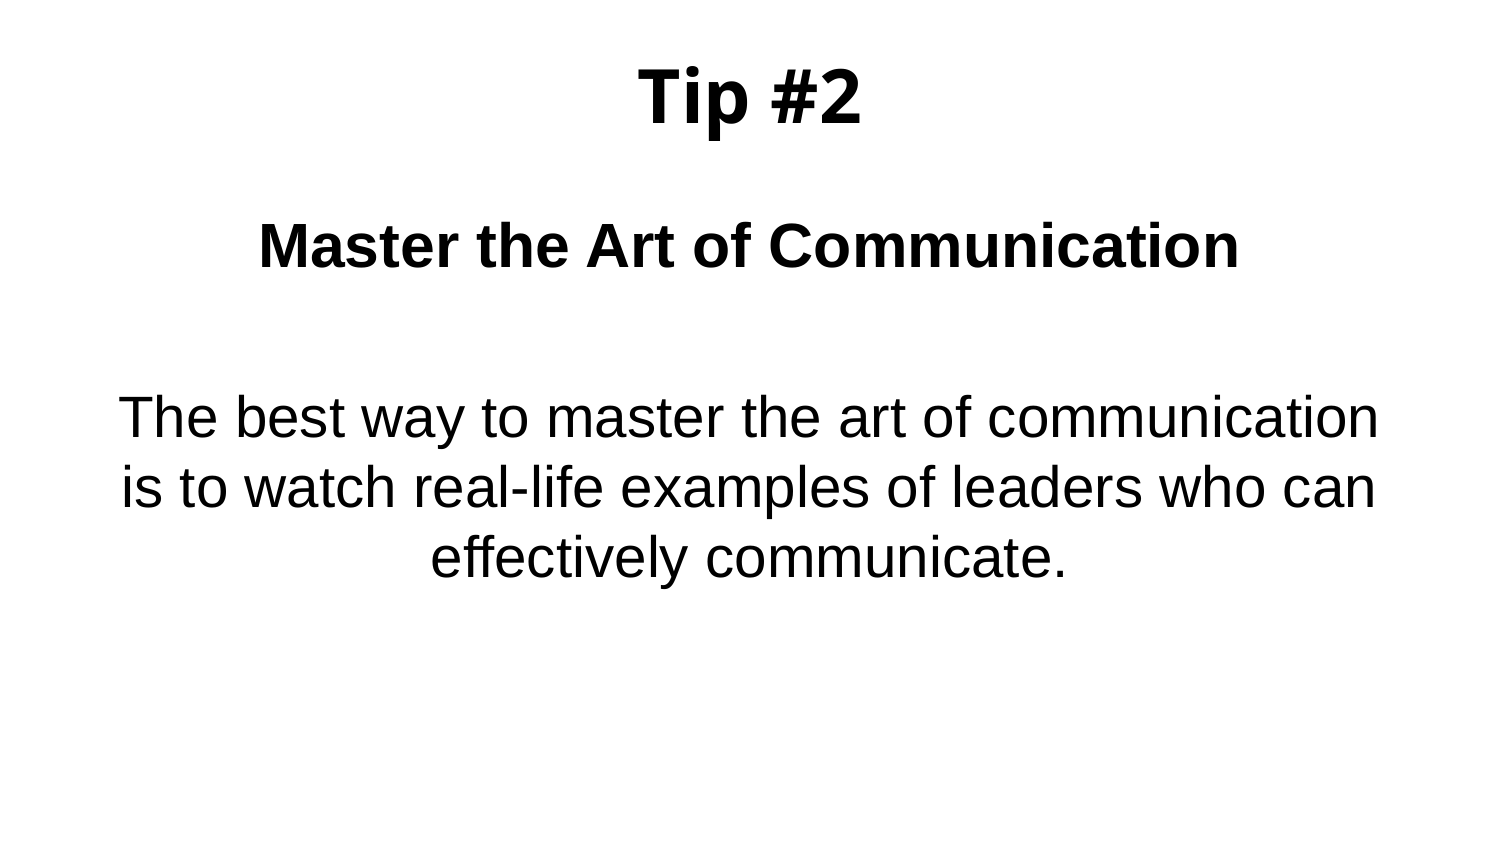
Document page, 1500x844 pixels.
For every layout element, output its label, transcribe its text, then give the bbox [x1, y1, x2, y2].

list Master the Art of Communication The best way to master the art of communication is to watch real-life examples of leaders who can effectively communicate. [75, 102, 1425, 832]
title Tip #2 [75, 12, 1425, 102]
